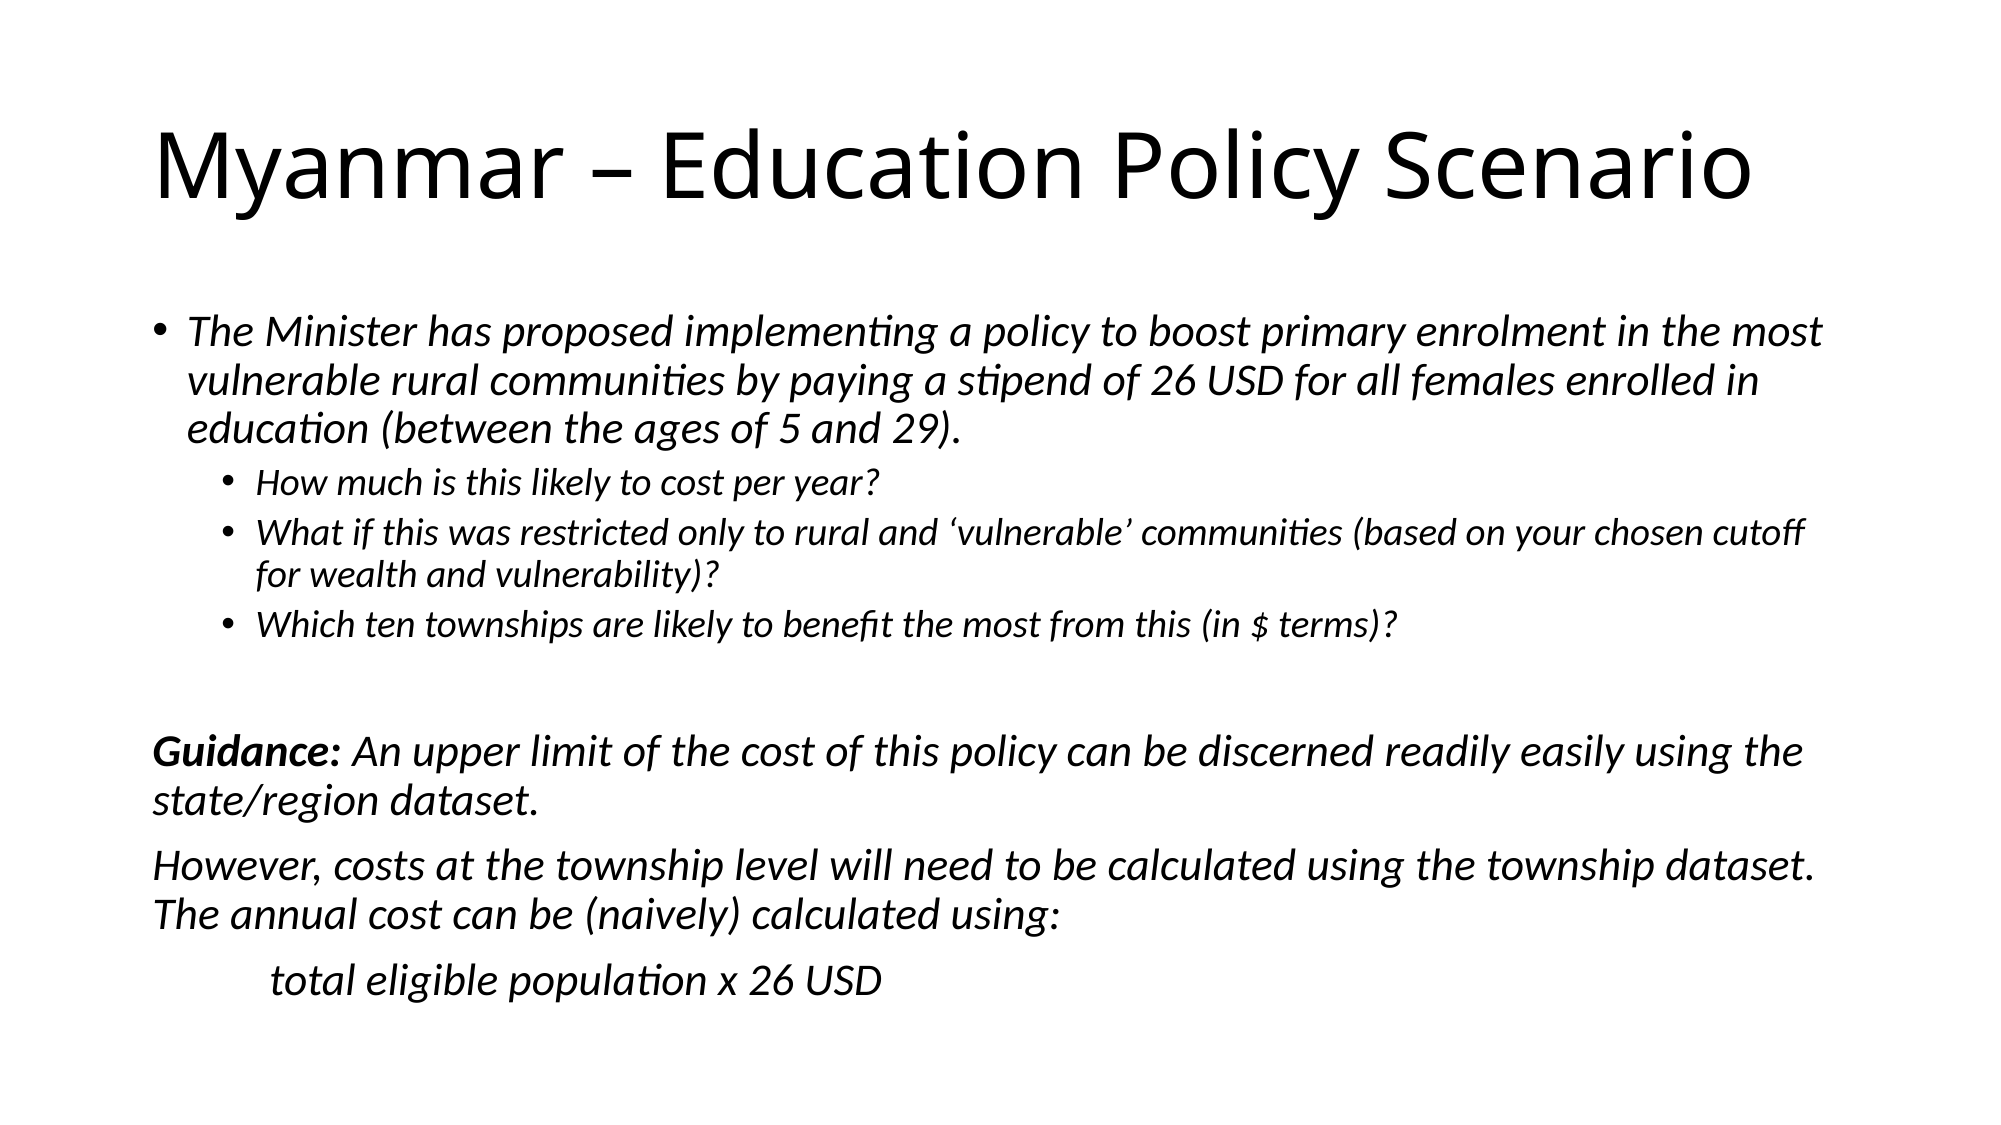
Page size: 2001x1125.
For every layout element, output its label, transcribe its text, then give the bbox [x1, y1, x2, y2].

list The Minister has proposed implementing a policy to boost primary enrolment in the most vulnerable rural communities by paying a stipend of 26 USD for all females enrolled in education (between the ages of 5 and 29). How much is this likely to cost per year? What if this was restricted only to rural and ‘vulnerable’ communities (based on your chosen cutoff for wealth and vulnerability)? Which ten townships are likely to benefit the most from this (in $ terms)? Guidance: An upper limit of the cost of this policy can be discerned readily easily using the state/region dataset. However, costs at the township level will need to be calculated using the township dataset. The annual cost can be (naively) calculated using: total eligible population x 26 USD [137, 299, 1863, 1014]
title Myanmar – Education Policy Scenario [137, 59, 1863, 278]
